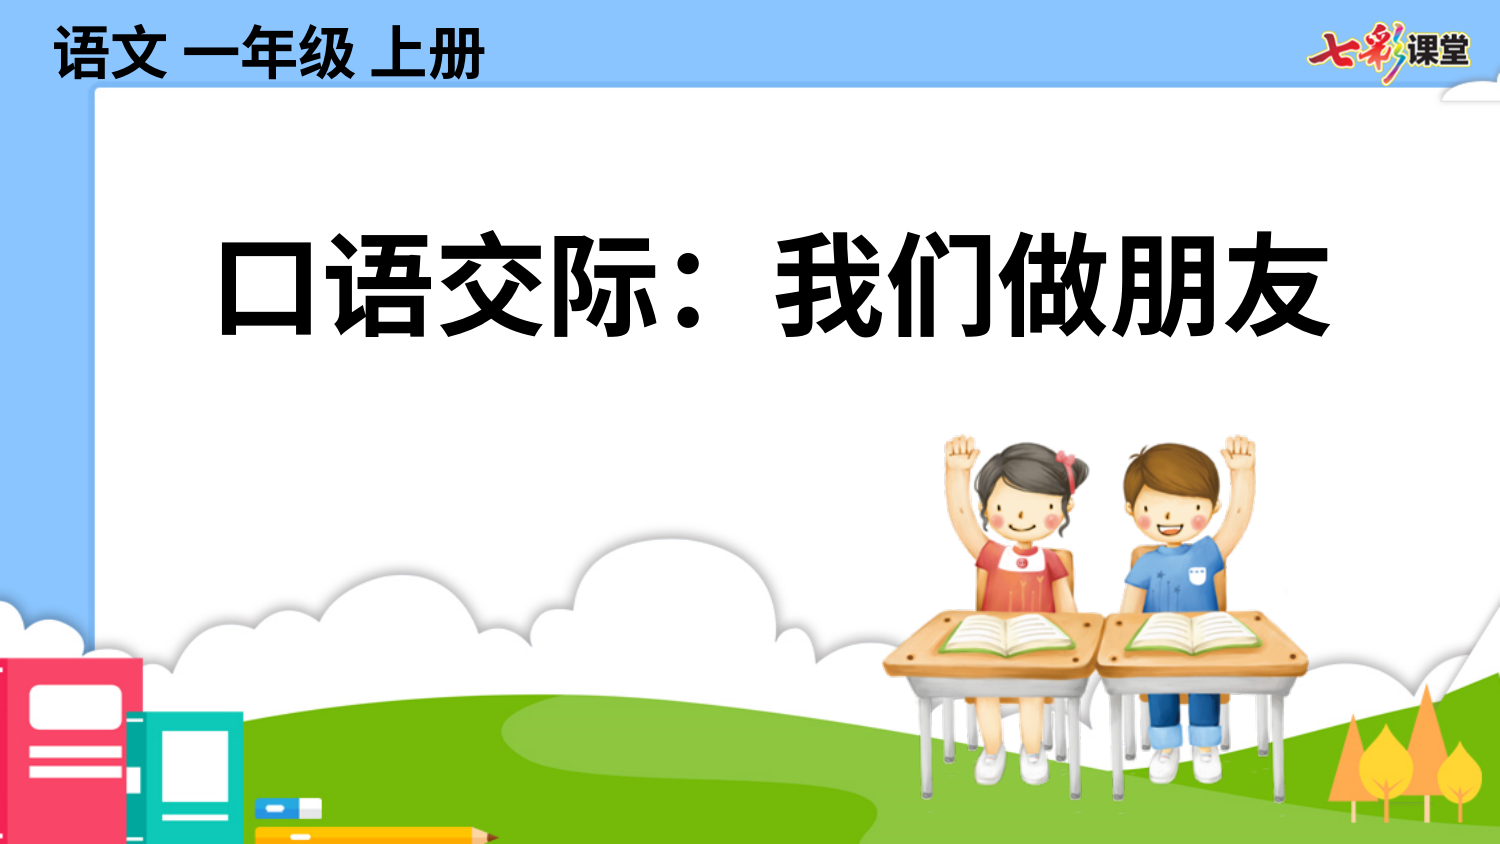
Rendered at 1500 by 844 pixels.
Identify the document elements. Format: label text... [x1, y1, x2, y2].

text_box 语文 一年级 上册 [37, 8, 502, 94]
text_box 口语交际：我们做朋友 [199, 209, 1416, 356]
picture [0, 0, 1500, 844]
